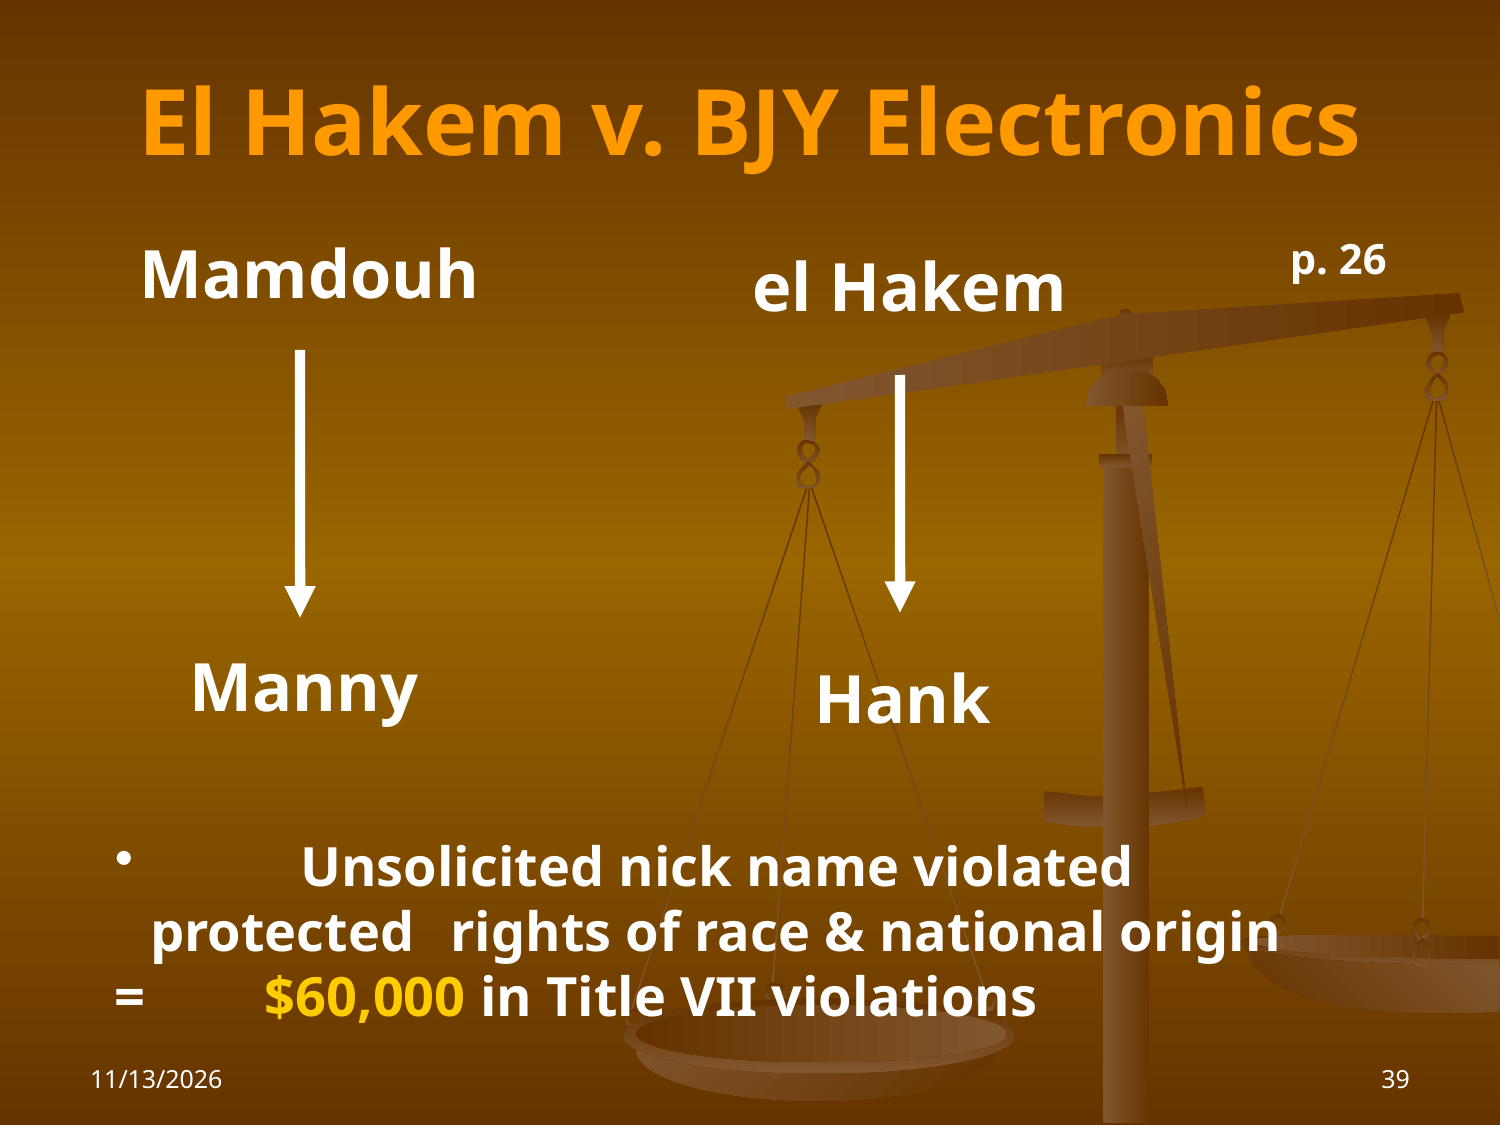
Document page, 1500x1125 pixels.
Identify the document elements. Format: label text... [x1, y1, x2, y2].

text_box [293, 349, 307, 618]
text_box Hank [799, 649, 1038, 745]
text_box p. 26 [1274, 224, 1413, 290]
text_box Mamdouh [125, 224, 525, 320]
slide_number 39 [1074, 1029, 1426, 1106]
text_box [893, 374, 907, 613]
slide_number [74, 1029, 426, 1106]
text_box Manny [174, 637, 438, 733]
title El Hakem v. BJY Electronics [74, 24, 1426, 213]
text_box el Hakem [737, 237, 1150, 333]
text_box Unsolicited nick name violated protected rights of race & national origin = $60,000 in Title VII violations [99, 824, 1413, 1035]
